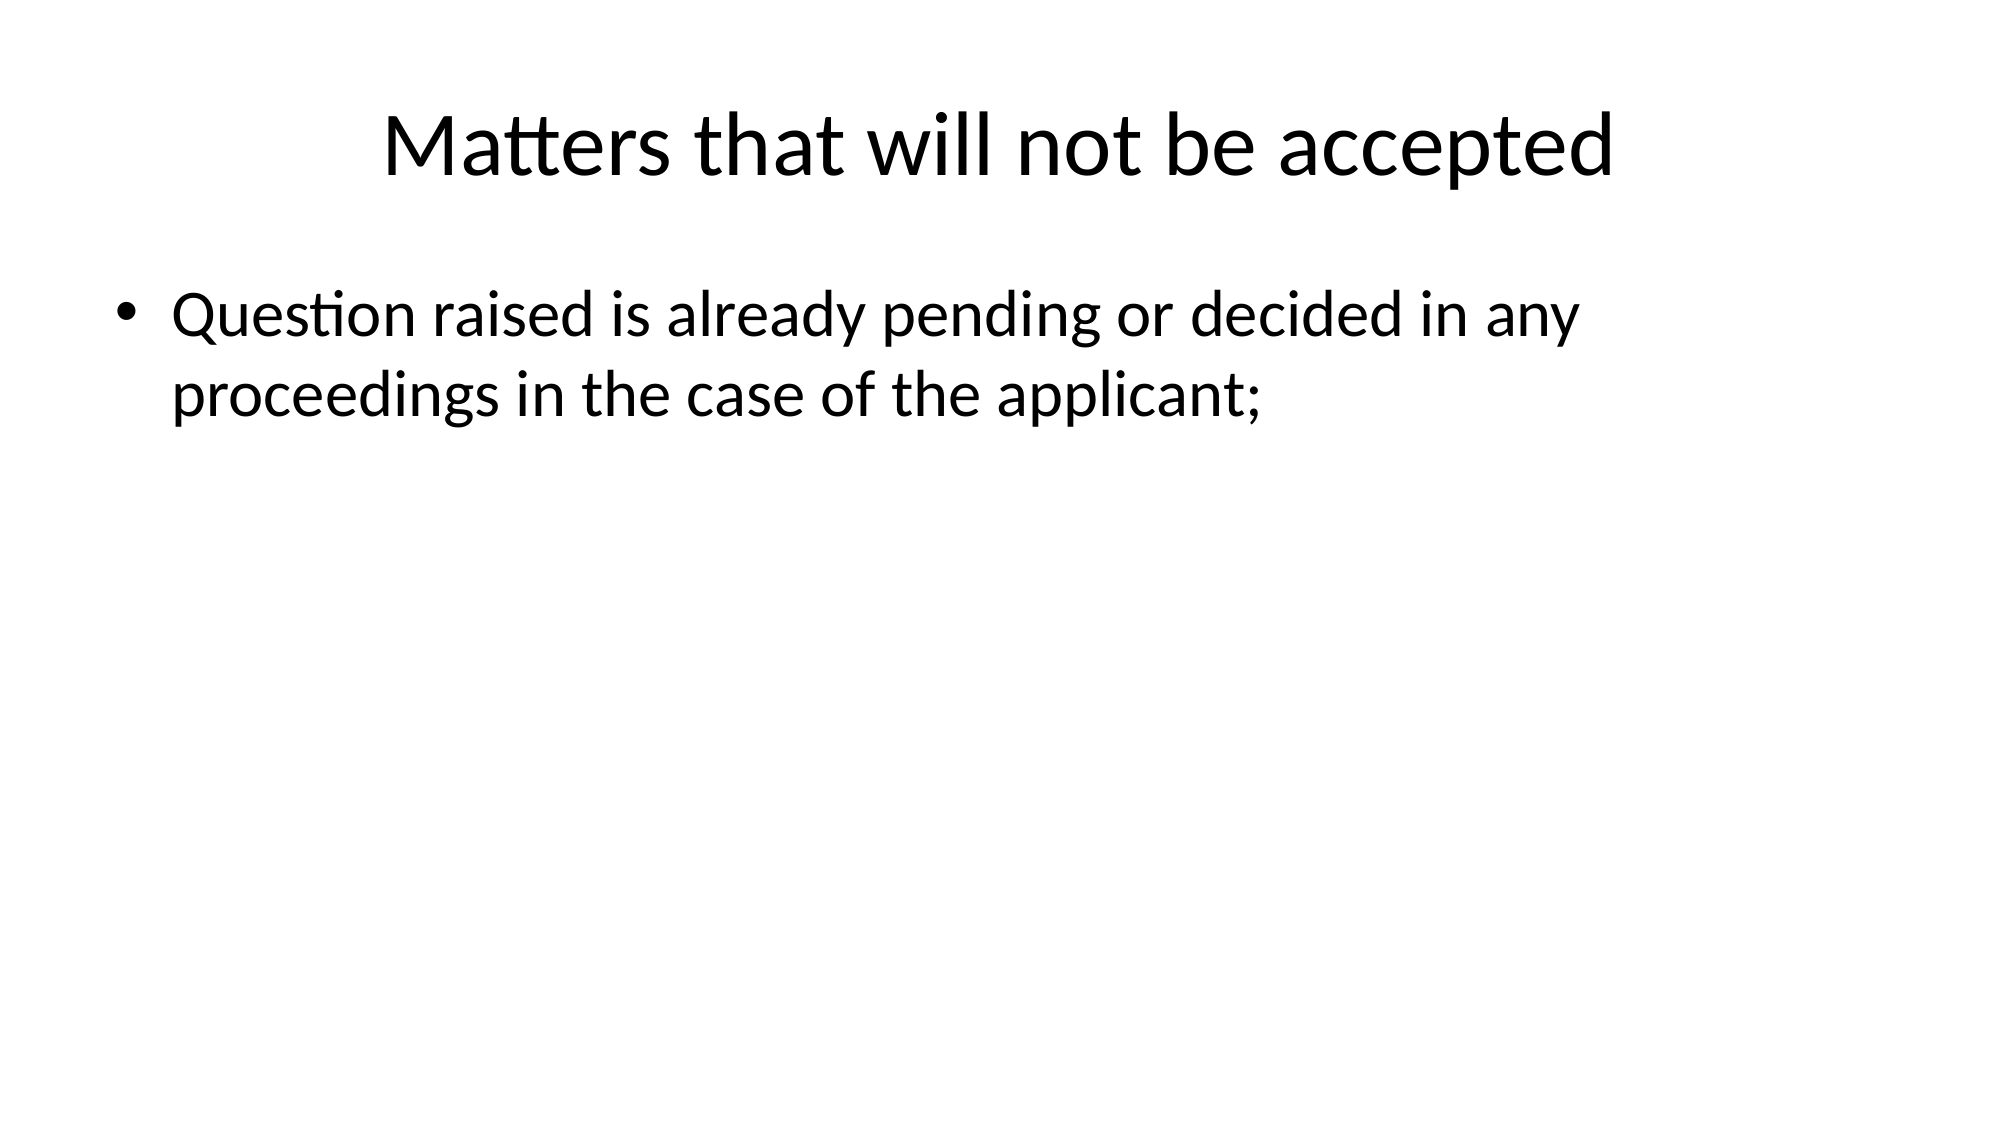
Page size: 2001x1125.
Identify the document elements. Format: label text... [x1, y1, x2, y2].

list Question raised is already pending or decided in any proceedings in the case of the applicant; [99, 262, 1900, 1005]
title Matters that will not be accepted [99, 45, 1900, 233]
